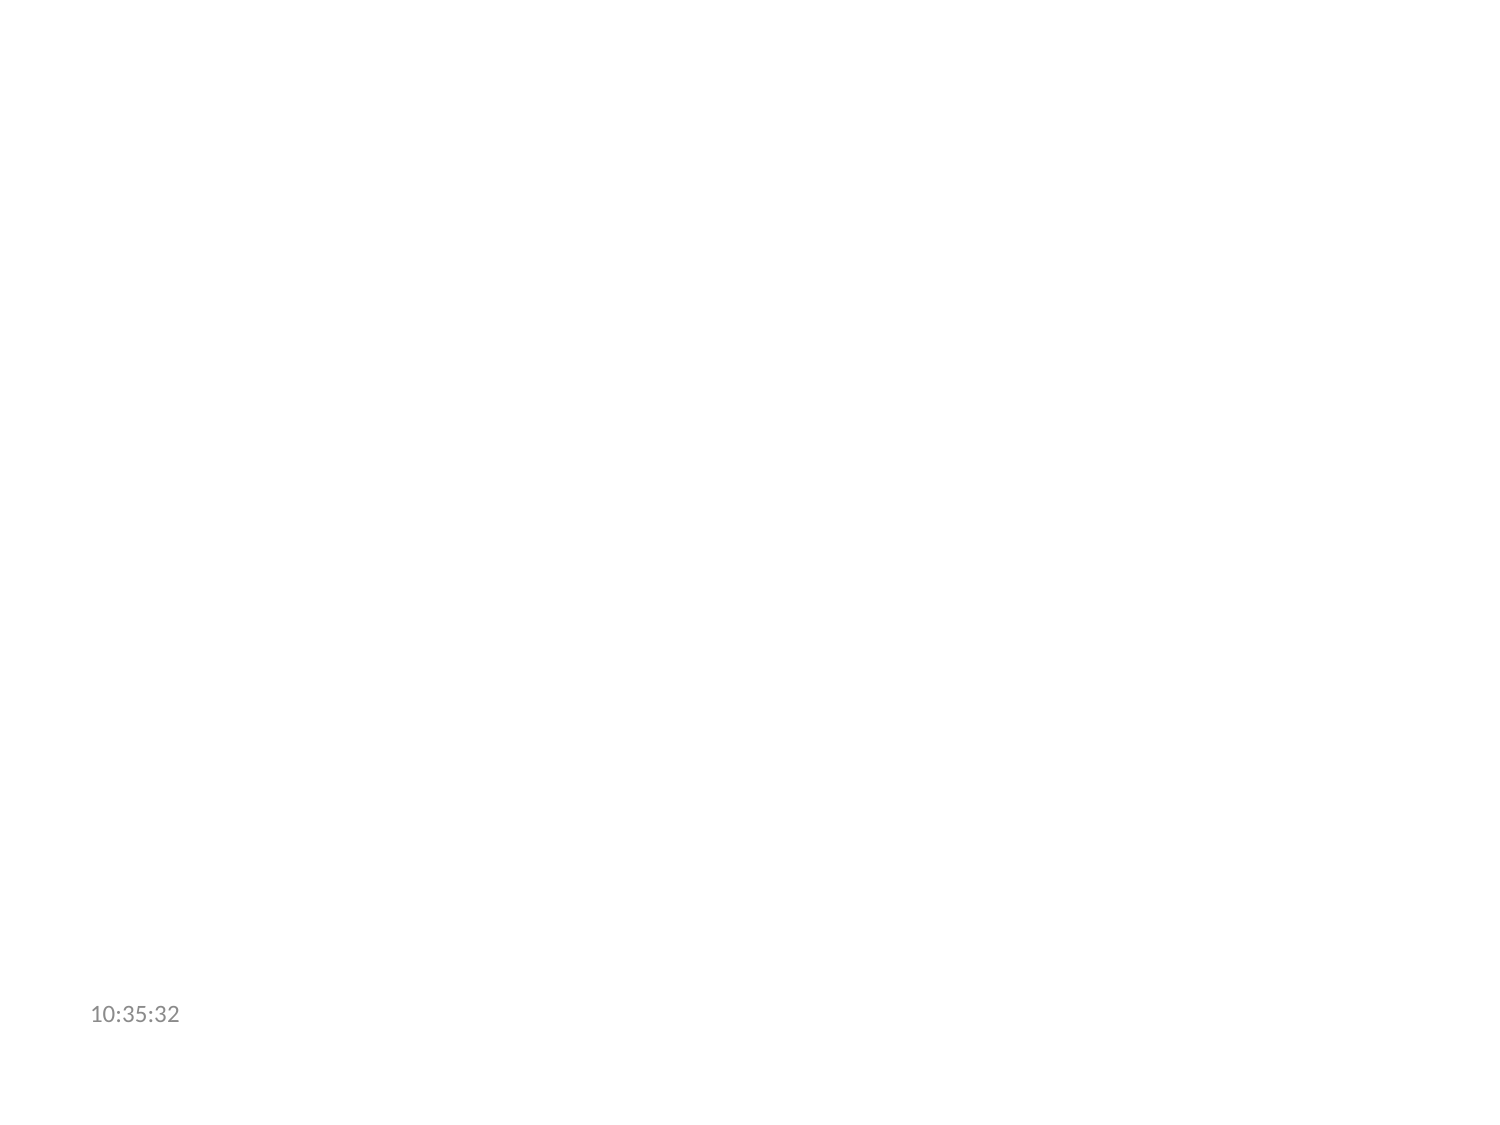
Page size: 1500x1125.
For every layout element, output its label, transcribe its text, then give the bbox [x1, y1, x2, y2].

text_box 15:35:09 [75, 982, 425, 1043]
